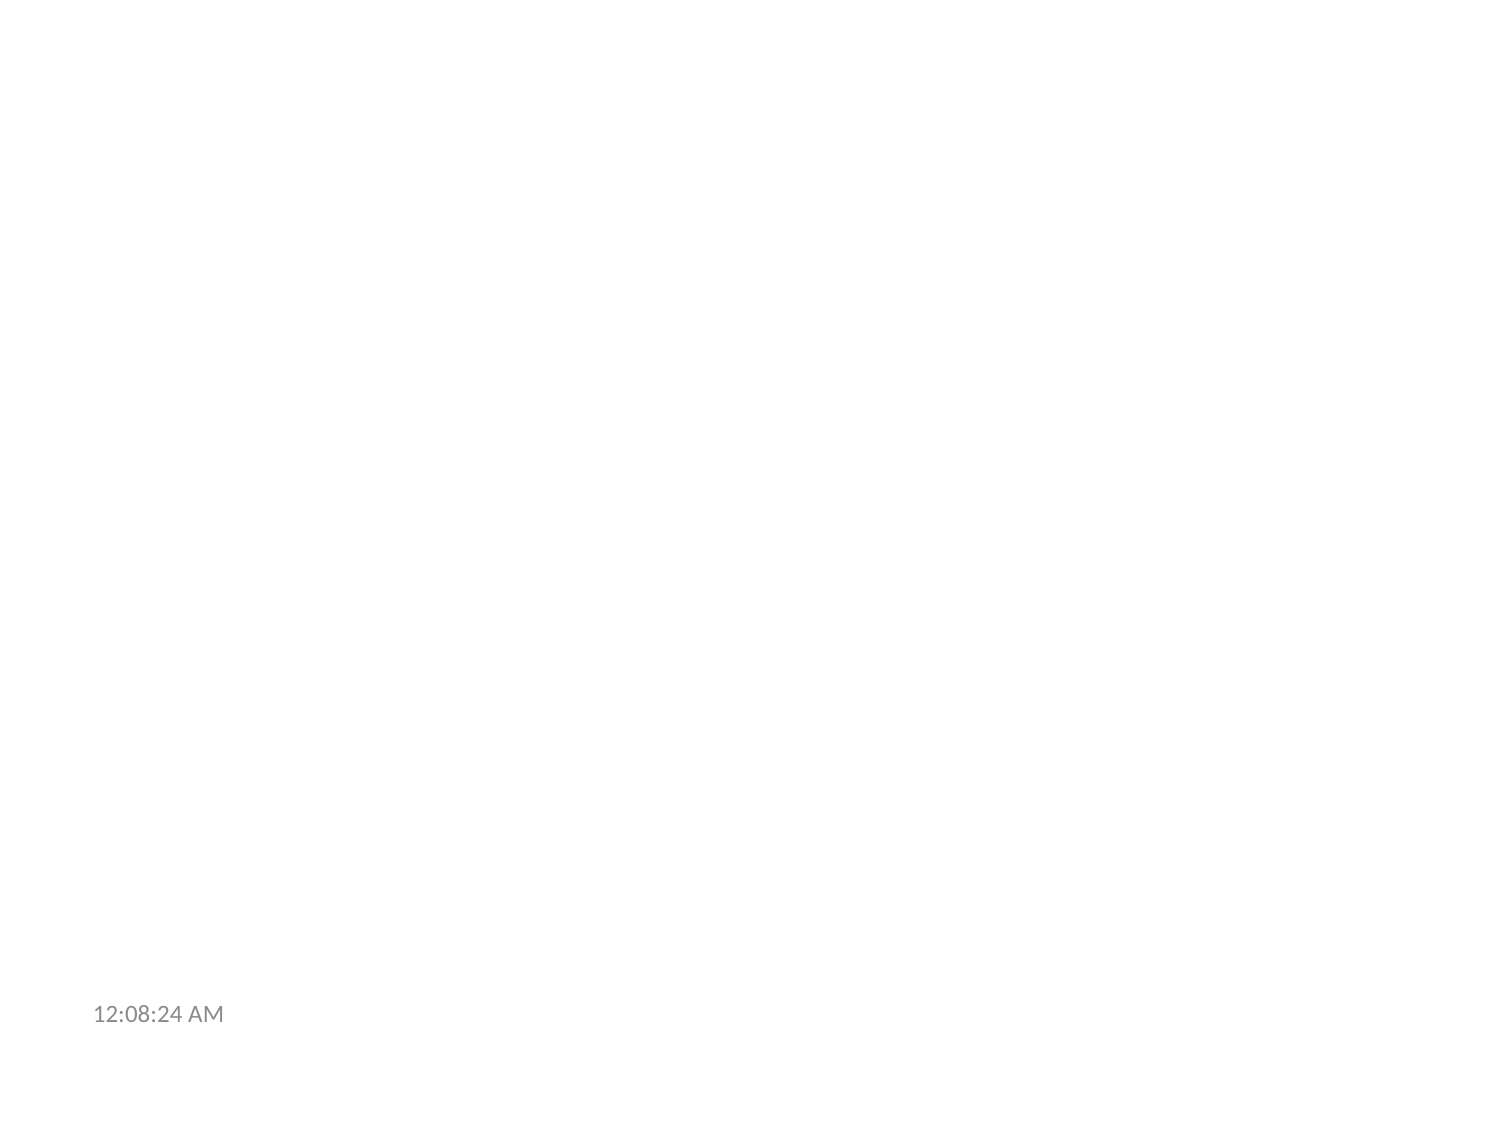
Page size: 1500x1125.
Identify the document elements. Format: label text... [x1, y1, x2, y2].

text_box 3:35:09 PM [77, 982, 428, 1043]
